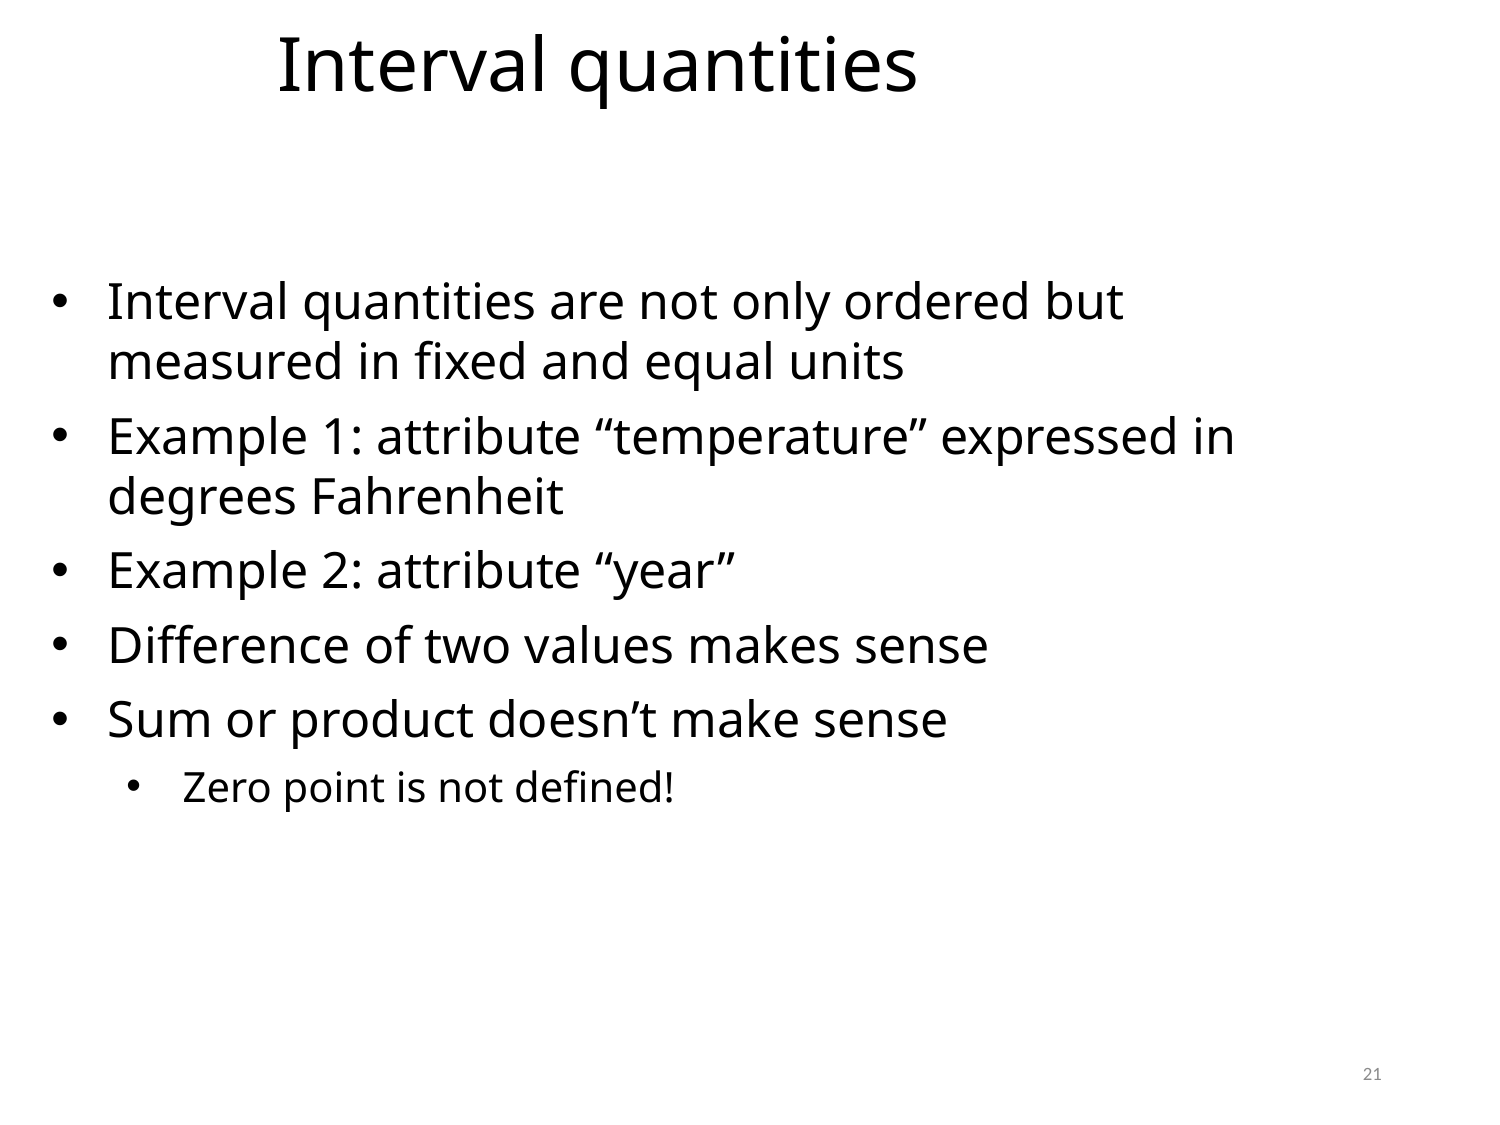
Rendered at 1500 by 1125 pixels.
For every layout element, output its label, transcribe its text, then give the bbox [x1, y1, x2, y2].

slide_number 21 [1059, 1042, 1397, 1103]
title Interval quantities [262, 0, 1500, 148]
text_box Interval quantities are not only ordered but measured in fixed and equal units Example 1: attribute “temperature” expressed in degrees Fahrenheit Example 2: attribute “year” Difference of two values makes sense Sum or product doesn’t make sense Zero point is not defined! [36, 262, 1275, 818]
